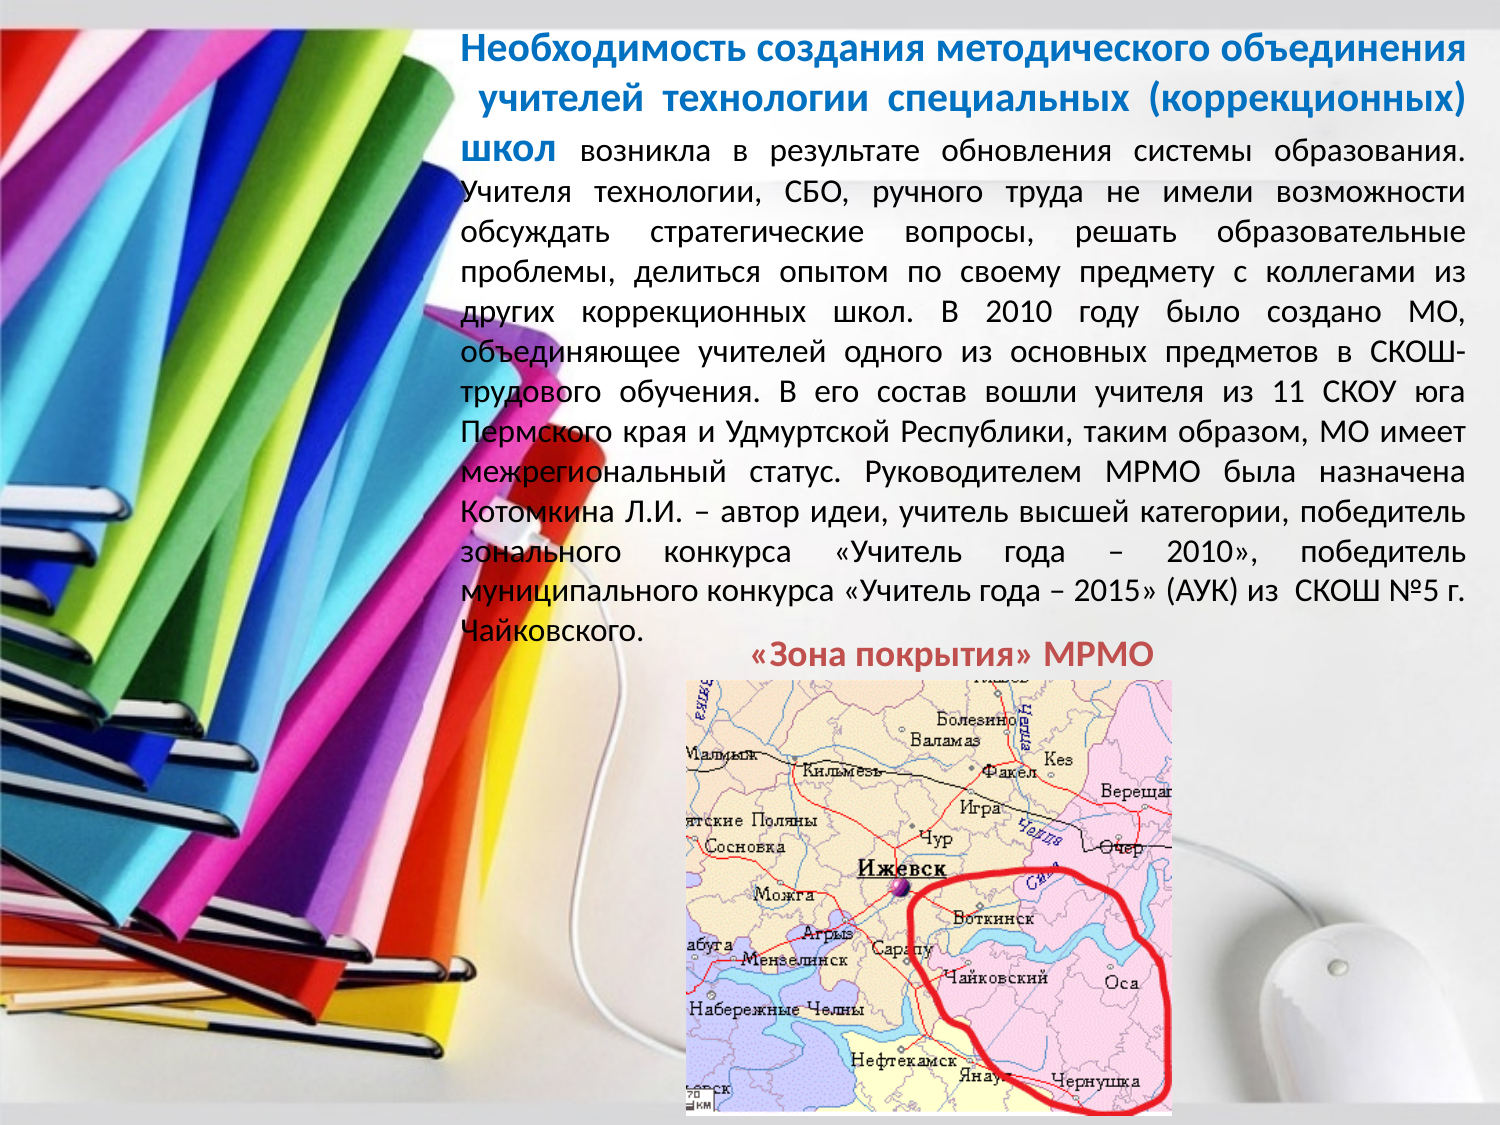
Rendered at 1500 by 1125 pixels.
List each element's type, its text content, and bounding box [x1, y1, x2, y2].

text_box «Зона покрытия» МРМО [673, 633, 1170, 669]
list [686, 680, 1172, 1116]
title Необходимость создания методического объединения учителей технологии специальных (коррекционных) школ возникла в результате обновления системы образования. Учителя технологии, СБО, ручного труда не имели возможности обсуждать стратегические вопросы, решать образовательные проблемы, делиться опытом по своему предмету с коллегами из других коррекционных школ. В 2010 году было создано МО, объединяющее учителей одного из основных предметов в СКОШ- трудового обучения. В его состав вошли учителя из 11 СКОУ юга Пермского края и Удмуртской Республики, таким образом, МО имеет межрегиональный статус. Руководителем МРМО была назначена Котомкина Л.И. – автор идеи, учитель высшей категории, победитель зонального конкурса «Учитель года – 2010», победитель муниципального конкурса «Учитель года – 2015» (АУК) из СКОШ №5 г. Чайковского. [445, 35, 1483, 633]
picture [0, 0, 1500, 1125]
